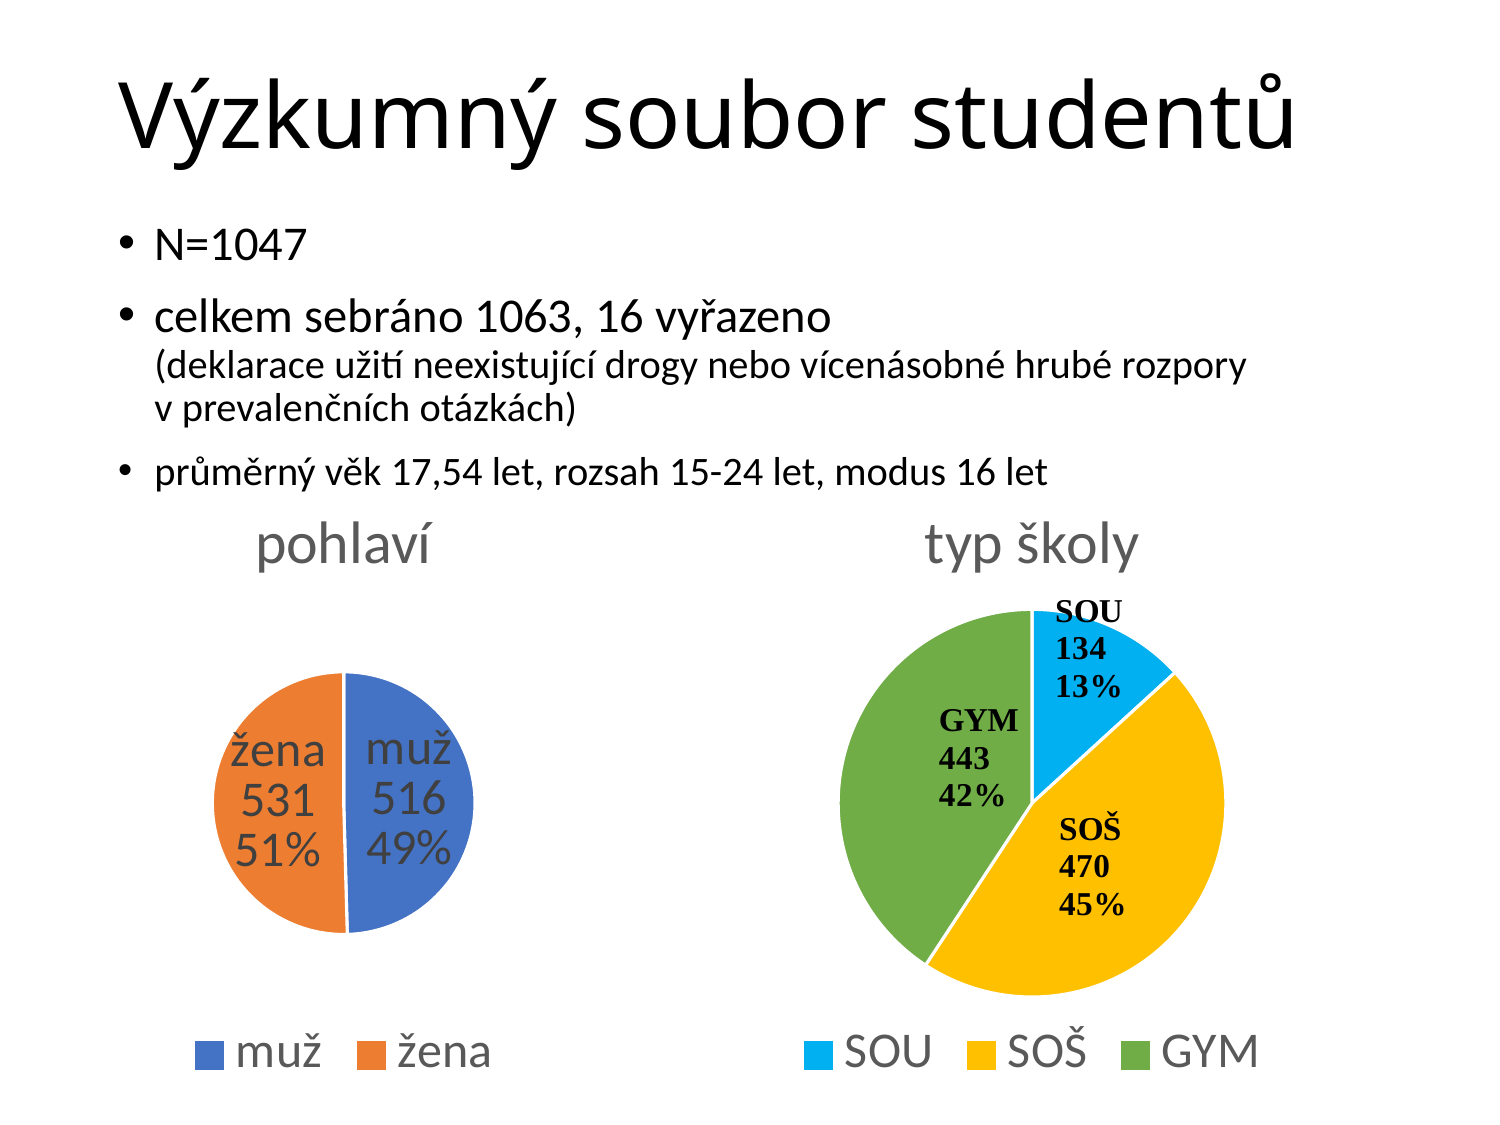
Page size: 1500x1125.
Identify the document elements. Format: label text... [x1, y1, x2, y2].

chart [23, 479, 1400, 1091]
list N=1047 celkem sebráno 1063, 16 vyřazeno (deklarace užití neexistující drogy nebo vícenásobné hrubé rozpory v prevalenčních otázkách) průměrný věk 17,54 let, rozsah 15-24 let, modus 16 let [103, 210, 1397, 479]
title Výzkumný soubor studentů [103, 59, 1397, 179]
